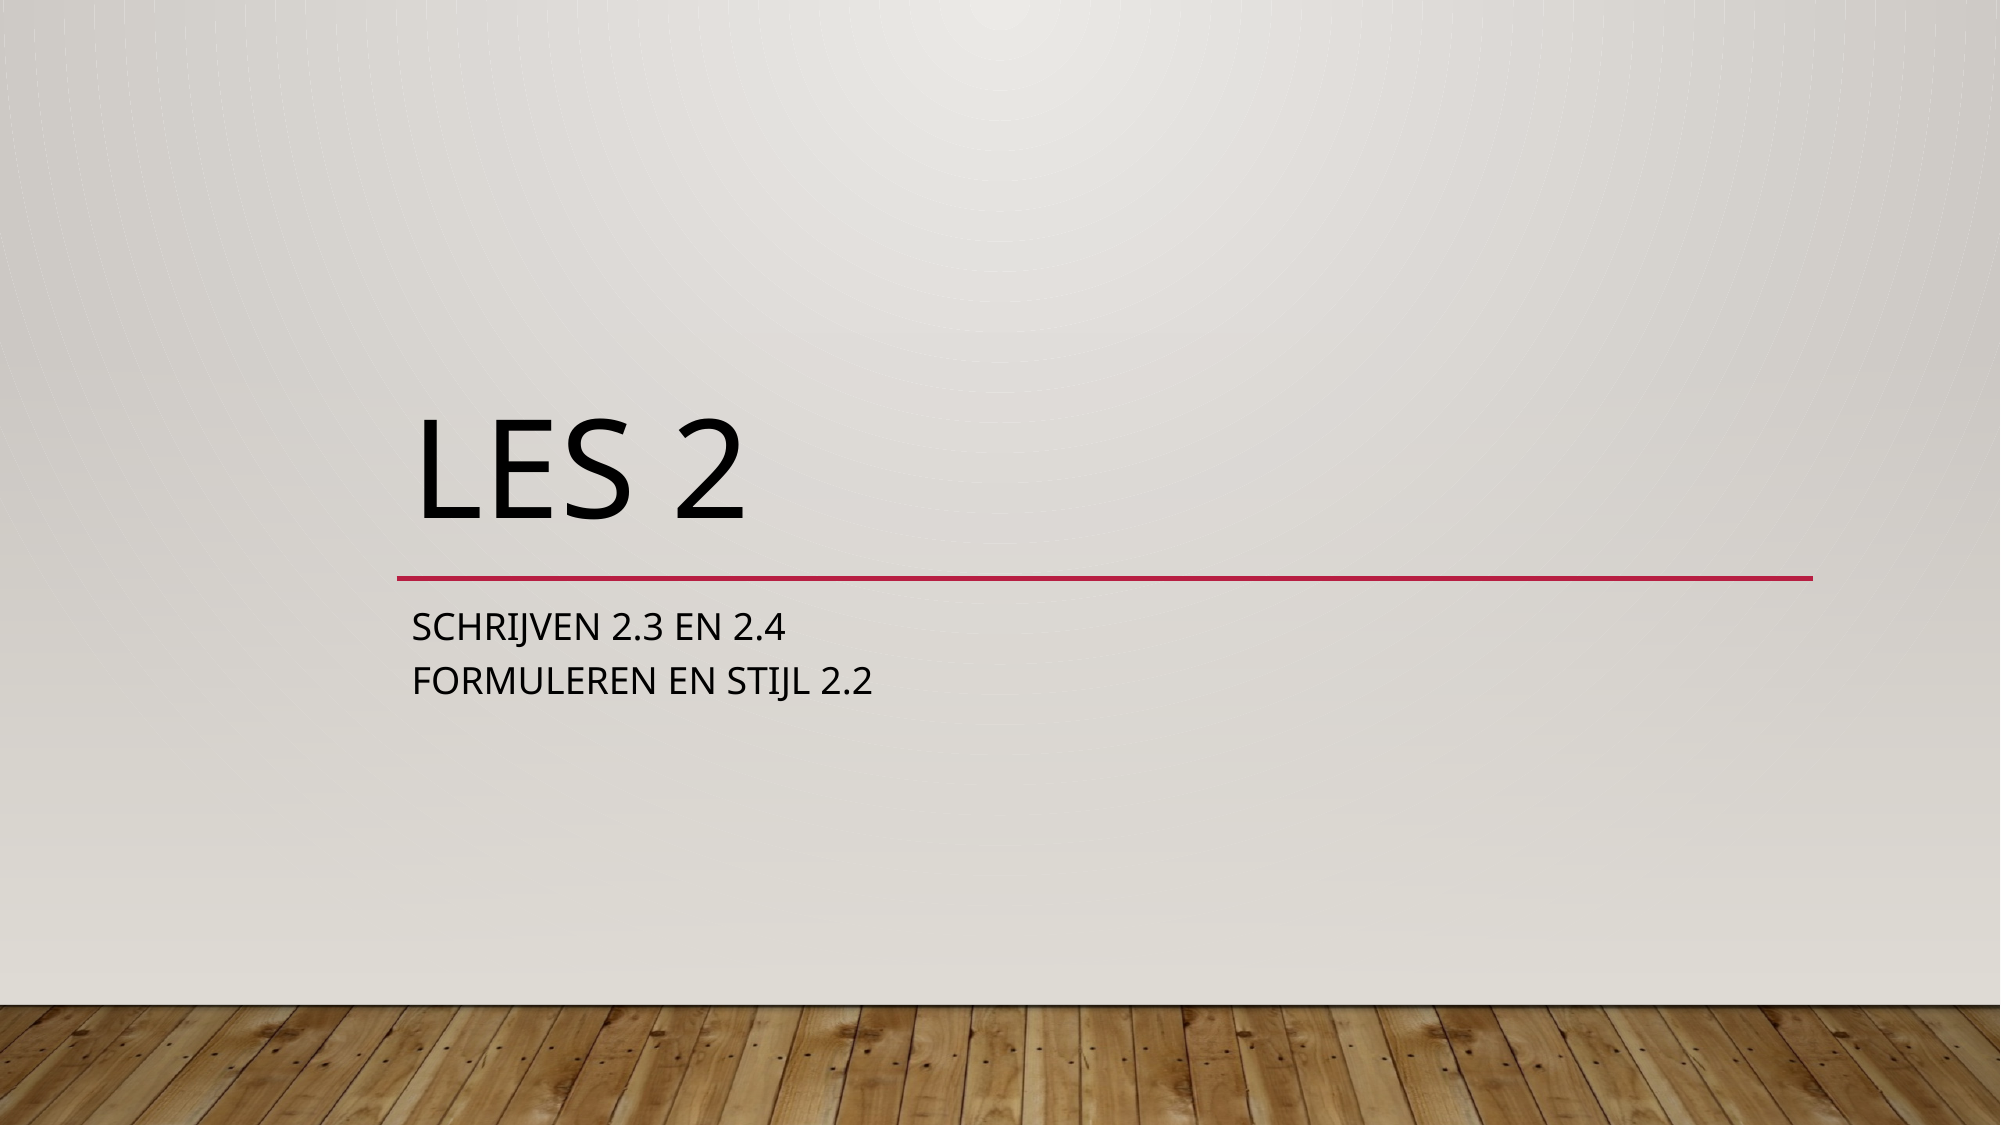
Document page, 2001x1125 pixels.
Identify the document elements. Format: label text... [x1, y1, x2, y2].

title Les 2 [396, 131, 1814, 549]
picture [0, 1005, 2000, 1125]
subtitle Schrijven 2.3 en 2.4 Formuleren en stijl 2.2 [396, 579, 1814, 740]
